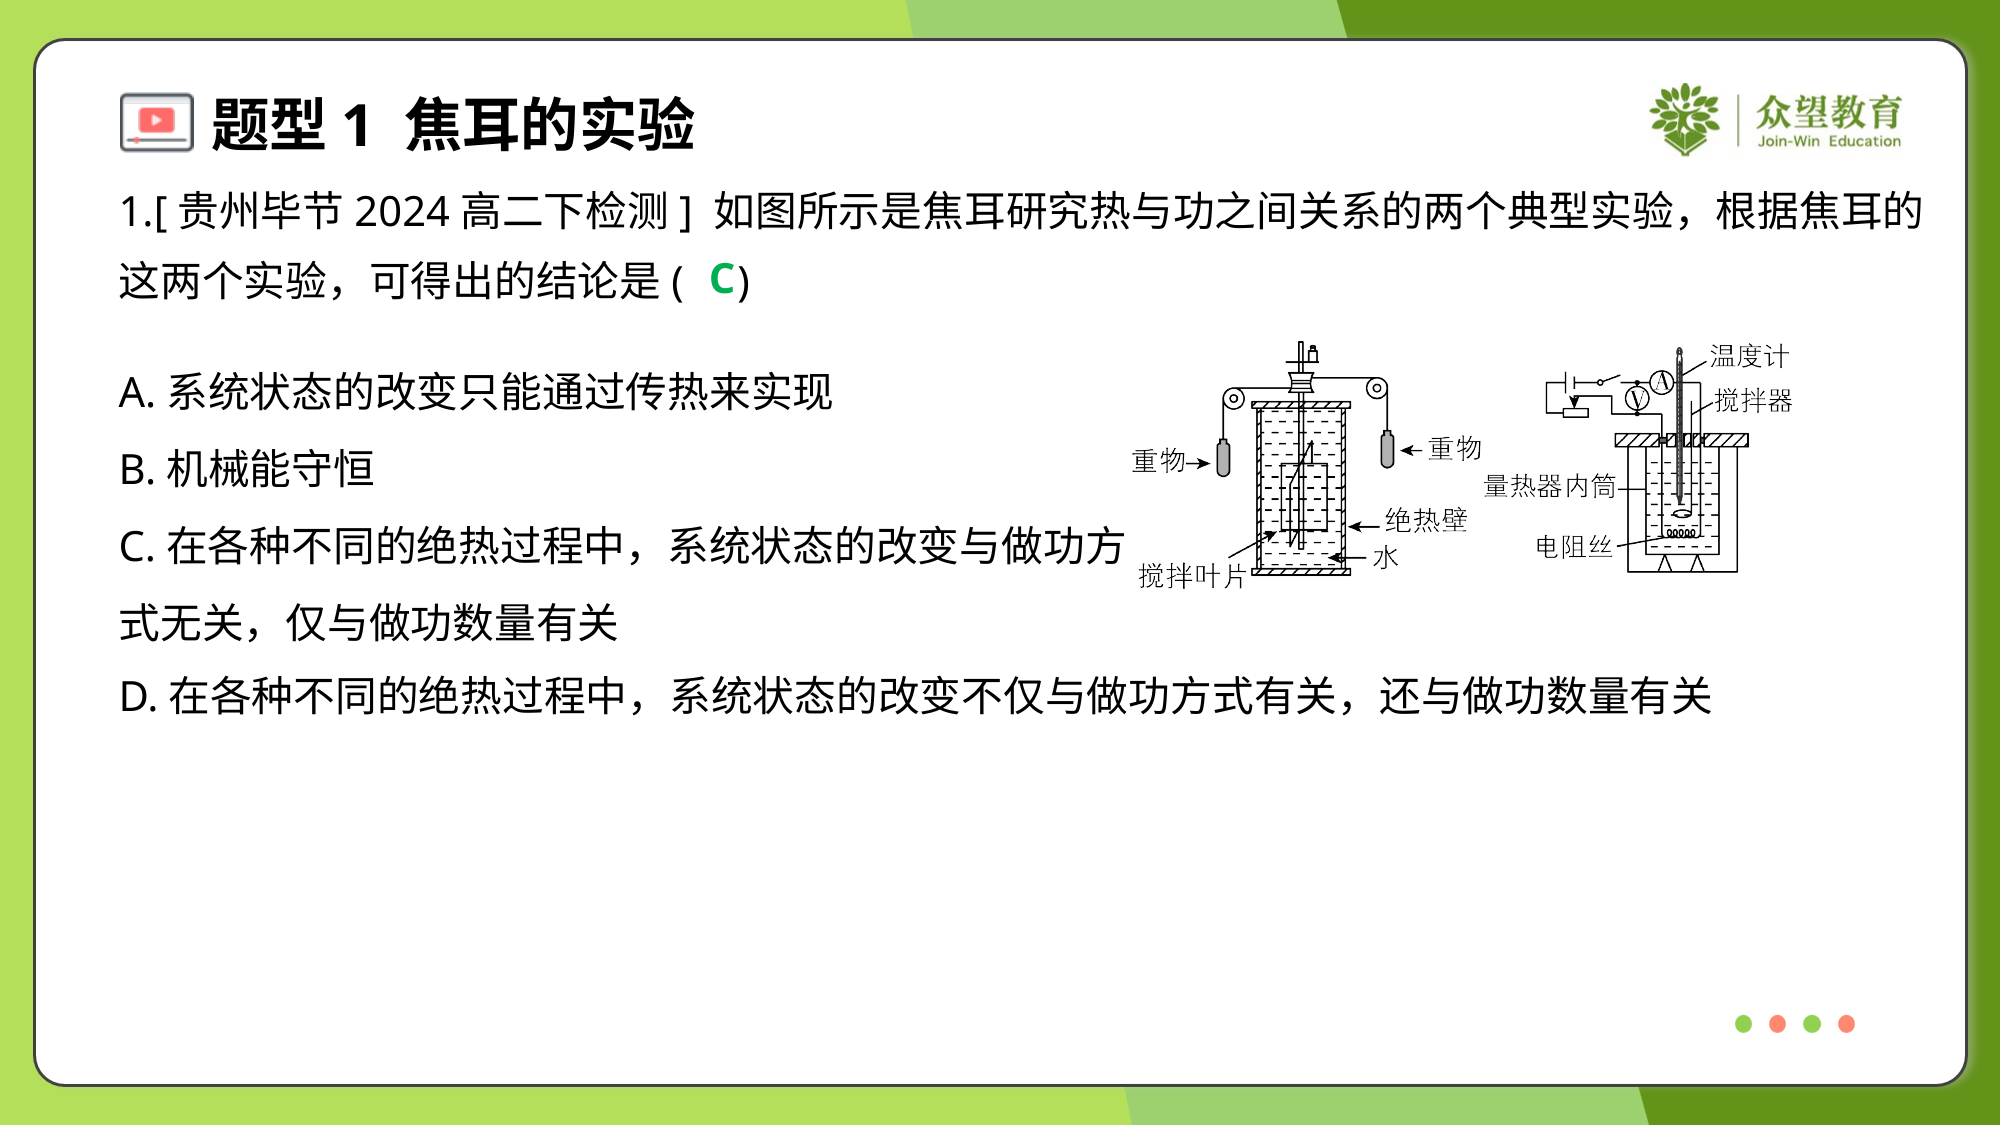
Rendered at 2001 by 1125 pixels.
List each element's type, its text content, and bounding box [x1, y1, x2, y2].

picture [0, 0, 2000, 1125]
text_box 1.[贵州毕节2024高二下检测] 如图所示是焦耳研究热与功之间关系的两个典型实验，根据焦耳的 这两个实验，可得出的结论是( ) [118, 159, 1883, 298]
text_box C [692, 231, 752, 296]
text_box A.系统状态的改变只能通过传热来实现 B.机械能守恒 C.在各种不同的绝热过程中，系统状态的改变与做功方 式无关，仅与做功数量有关 D.在各种不同的绝热过程中，系统状态的改变不仅与做功方式有关，还与做功数量有关 [118, 341, 1883, 636]
